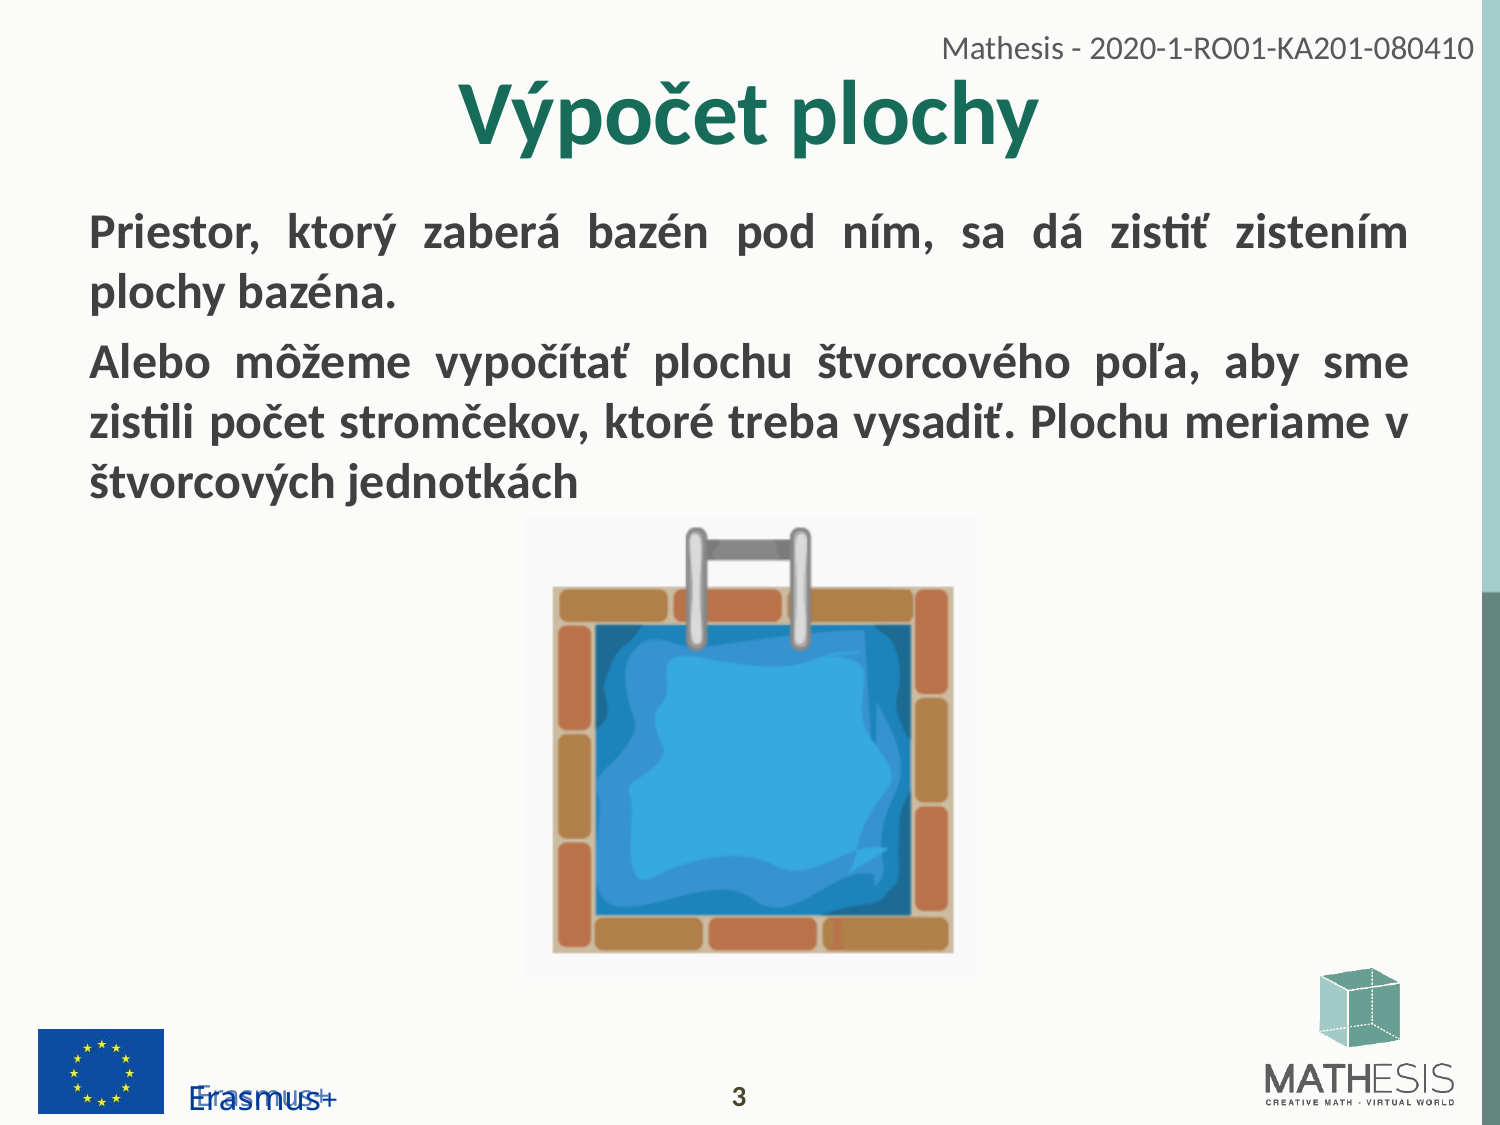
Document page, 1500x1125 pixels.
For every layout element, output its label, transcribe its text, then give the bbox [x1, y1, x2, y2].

picture [38, 1029, 164, 1114]
list Priestor, ktorý zaberá bazén pod ním, sa dá zistiť zistením plochy bazéna. Alebo môžeme vypočítať plochu štvorcového poľa, aby sme zistili počet stromčekov, ktoré treba vysadiť. Plochu meriame v štvorcových jednotkách [75, 191, 1425, 934]
title Výpočet plochy [75, 45, 1425, 191]
picture [523, 514, 977, 978]
